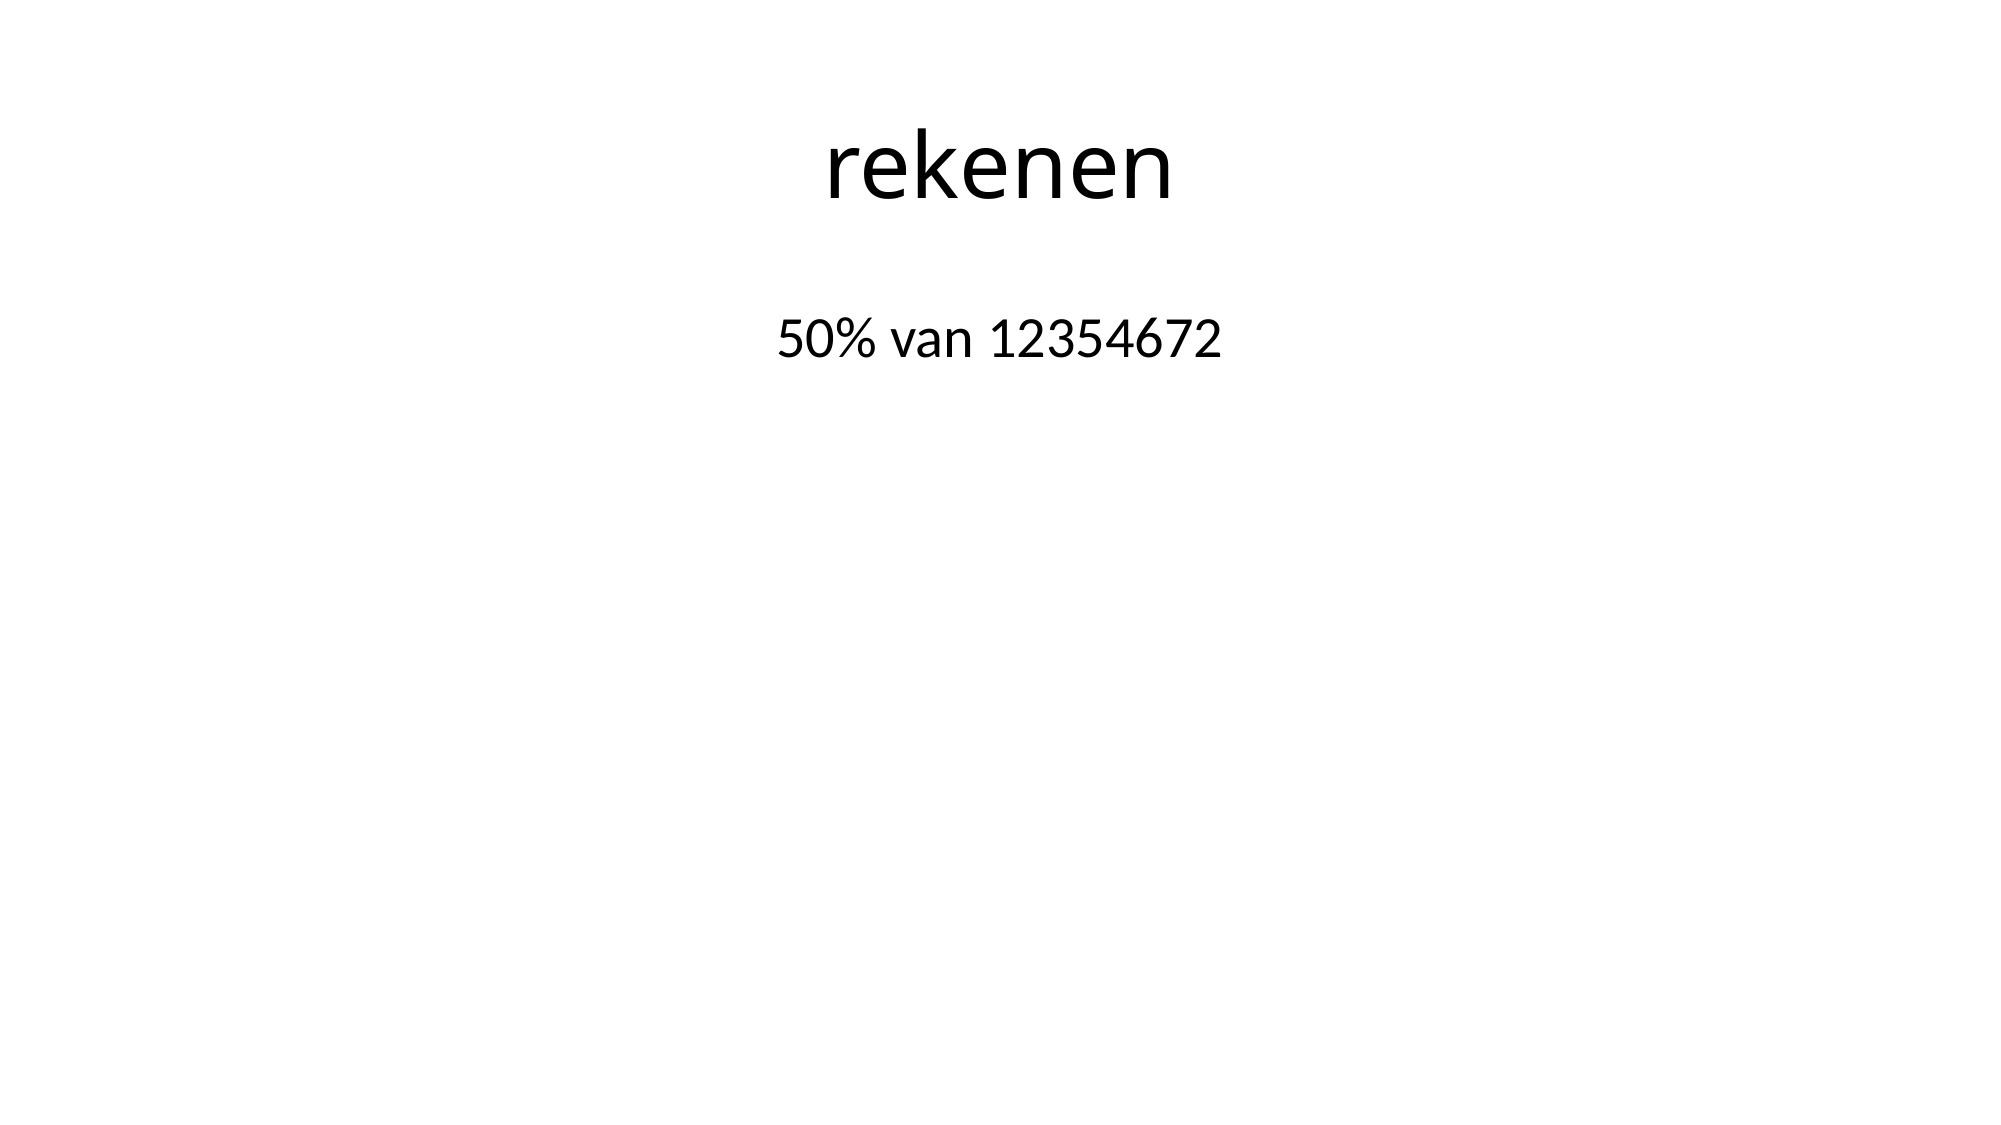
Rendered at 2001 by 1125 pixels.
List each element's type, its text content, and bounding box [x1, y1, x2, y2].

list 50% van 12354672 [137, 299, 1863, 1014]
title rekenen [137, 59, 1863, 278]
